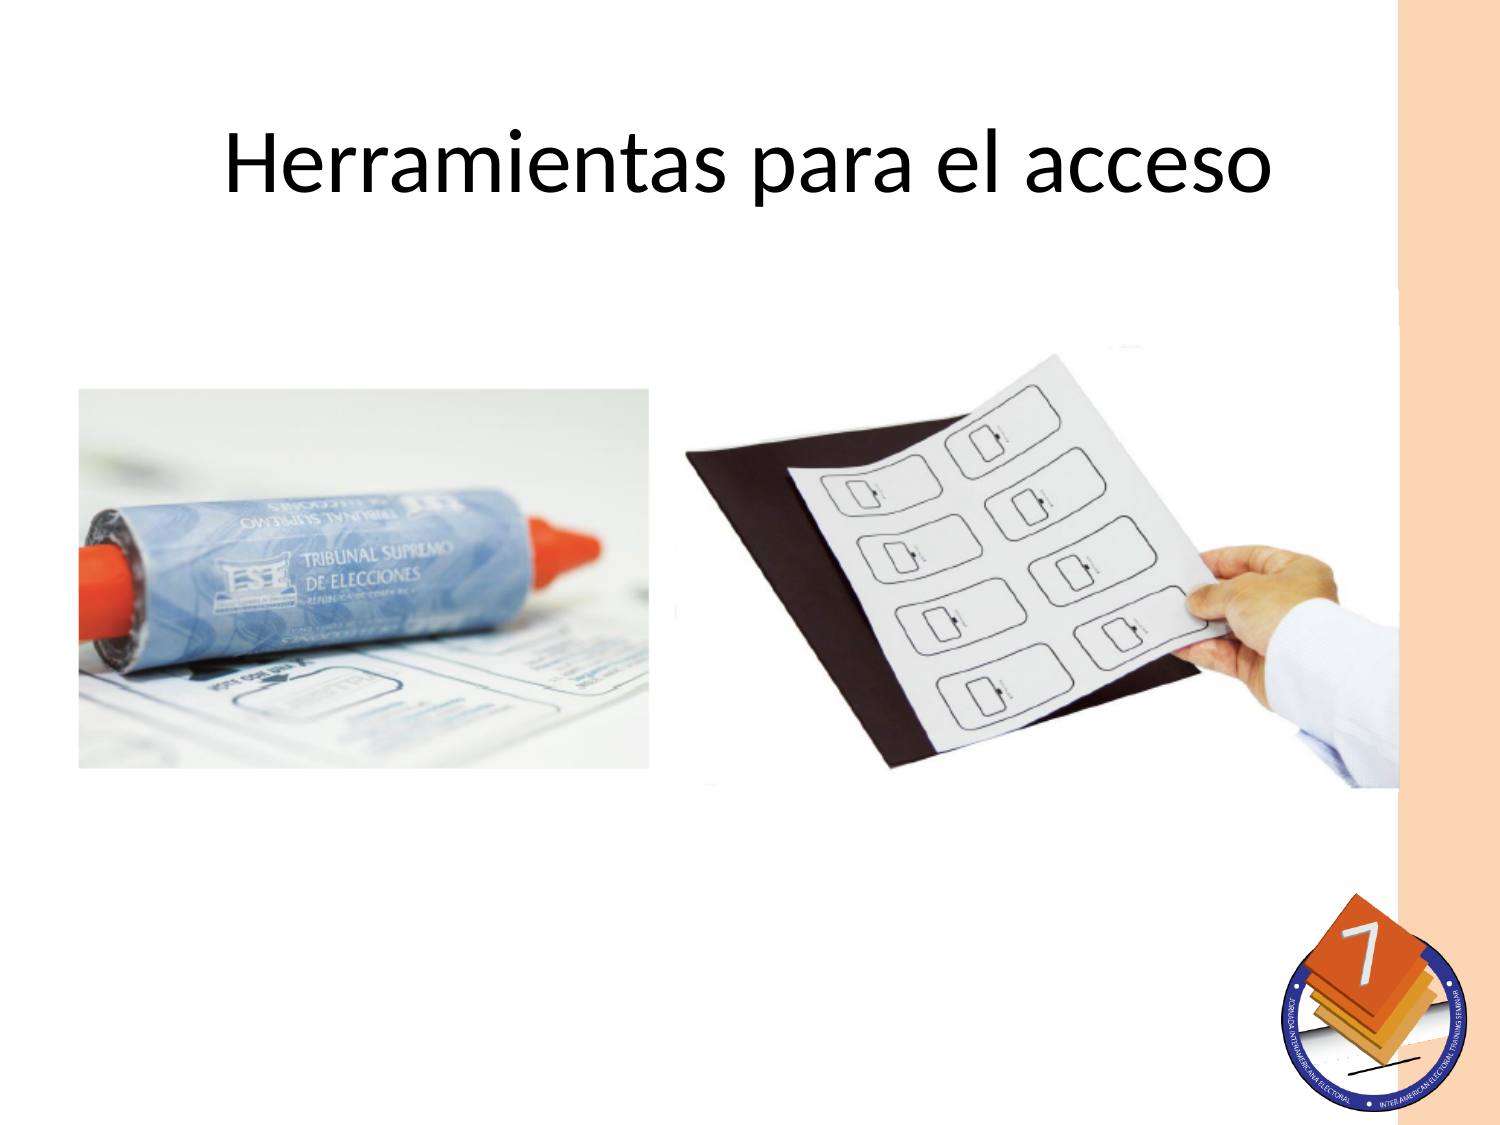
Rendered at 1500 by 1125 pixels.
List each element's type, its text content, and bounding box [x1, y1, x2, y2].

picture [29, 290, 1400, 792]
text_box Herramientas para el acceso [74, 62, 1398, 250]
picture [1281, 893, 1471, 1112]
text_box [1398, 0, 1500, 1125]
